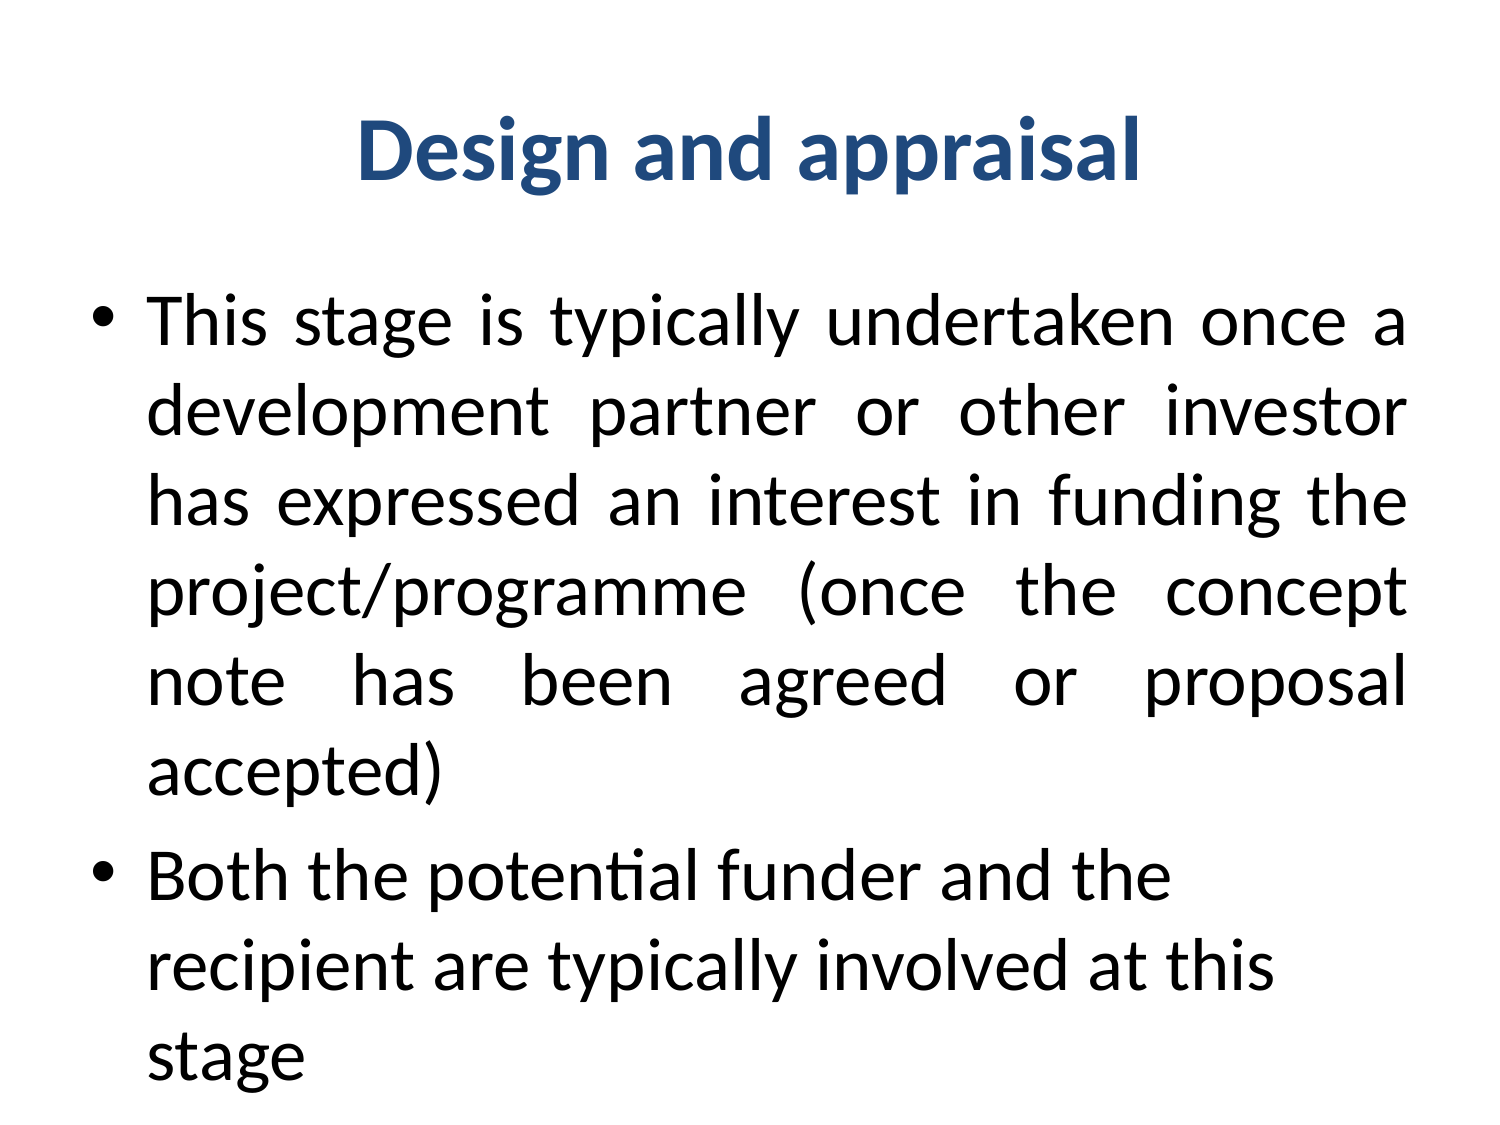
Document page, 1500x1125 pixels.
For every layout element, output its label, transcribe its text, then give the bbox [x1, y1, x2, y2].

list This stage is typically undertaken once a development partner or other investor has expressed an interest in funding the project/programme (once the concept note has been agreed or proposal accepted) Both the potential funder and the recipient are typically involved at this stage [74, 262, 1426, 1088]
title Design and appraisal [74, 49, 1426, 238]
